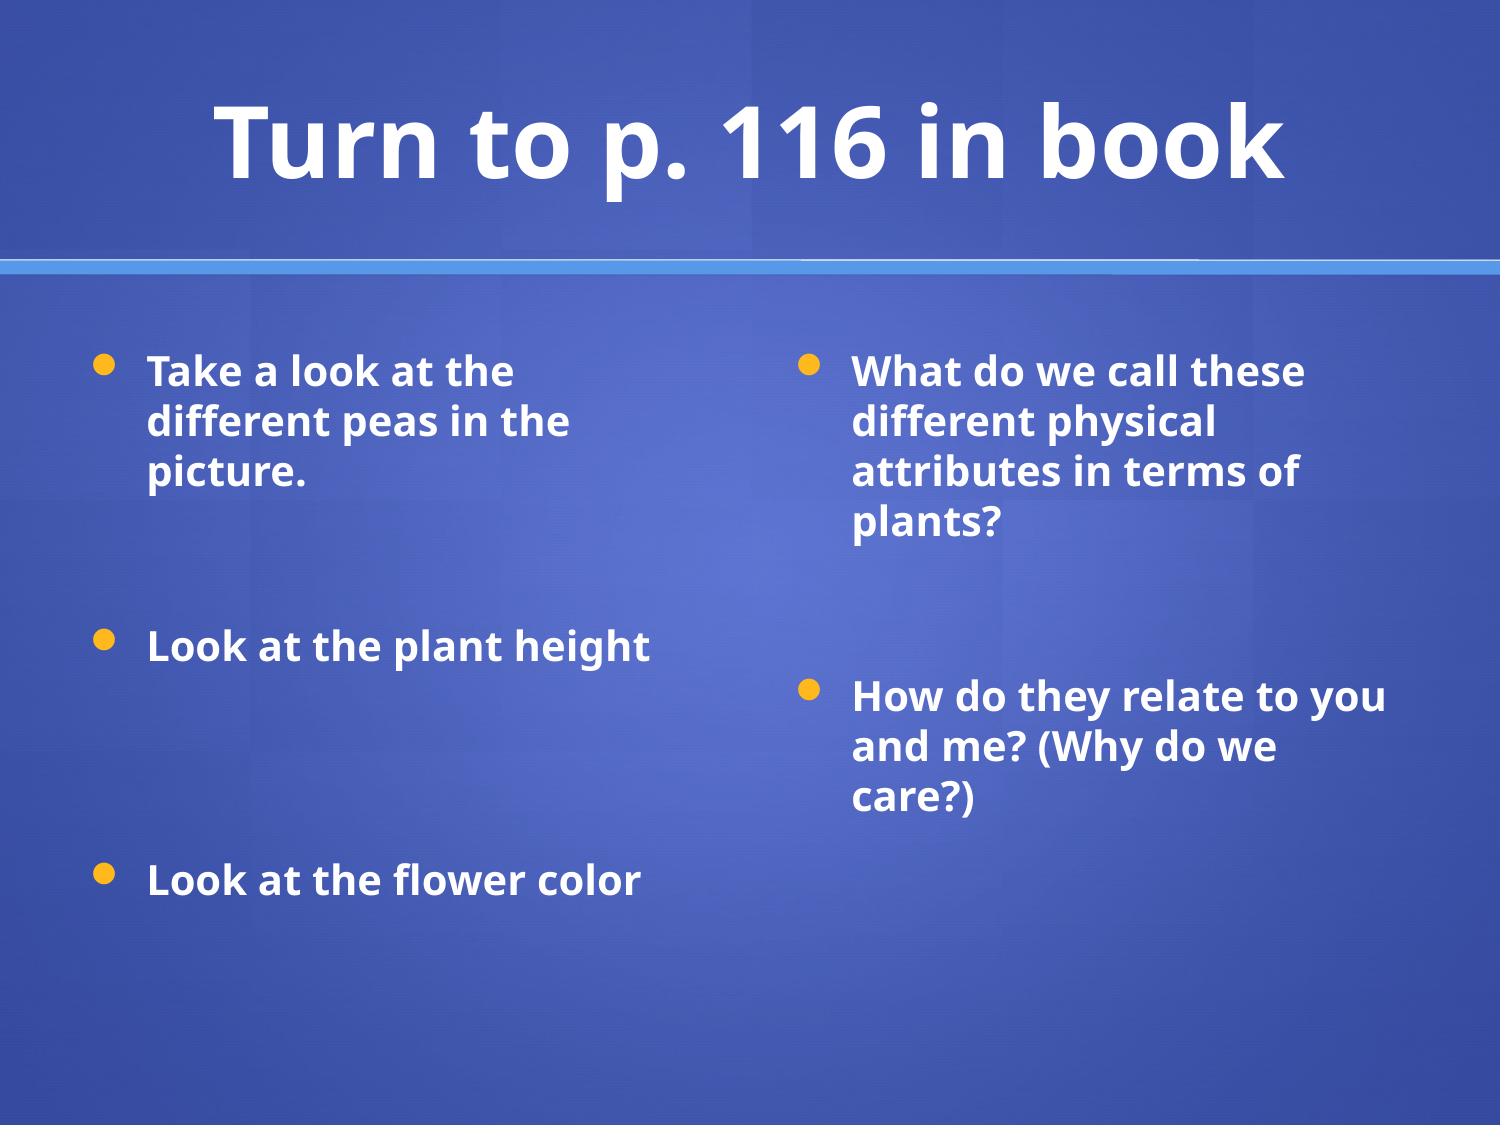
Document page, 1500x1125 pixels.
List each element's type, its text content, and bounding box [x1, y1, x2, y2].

title Turn to p. 116 in book [75, 45, 1425, 233]
list Take a look at the different peas in the picture. Look at the plant height Look at the flower color [75, 337, 720, 991]
list What do we call these different physical attributes in terms of plants? How do they relate to you and me? (Why do we care?) [780, 337, 1425, 991]
